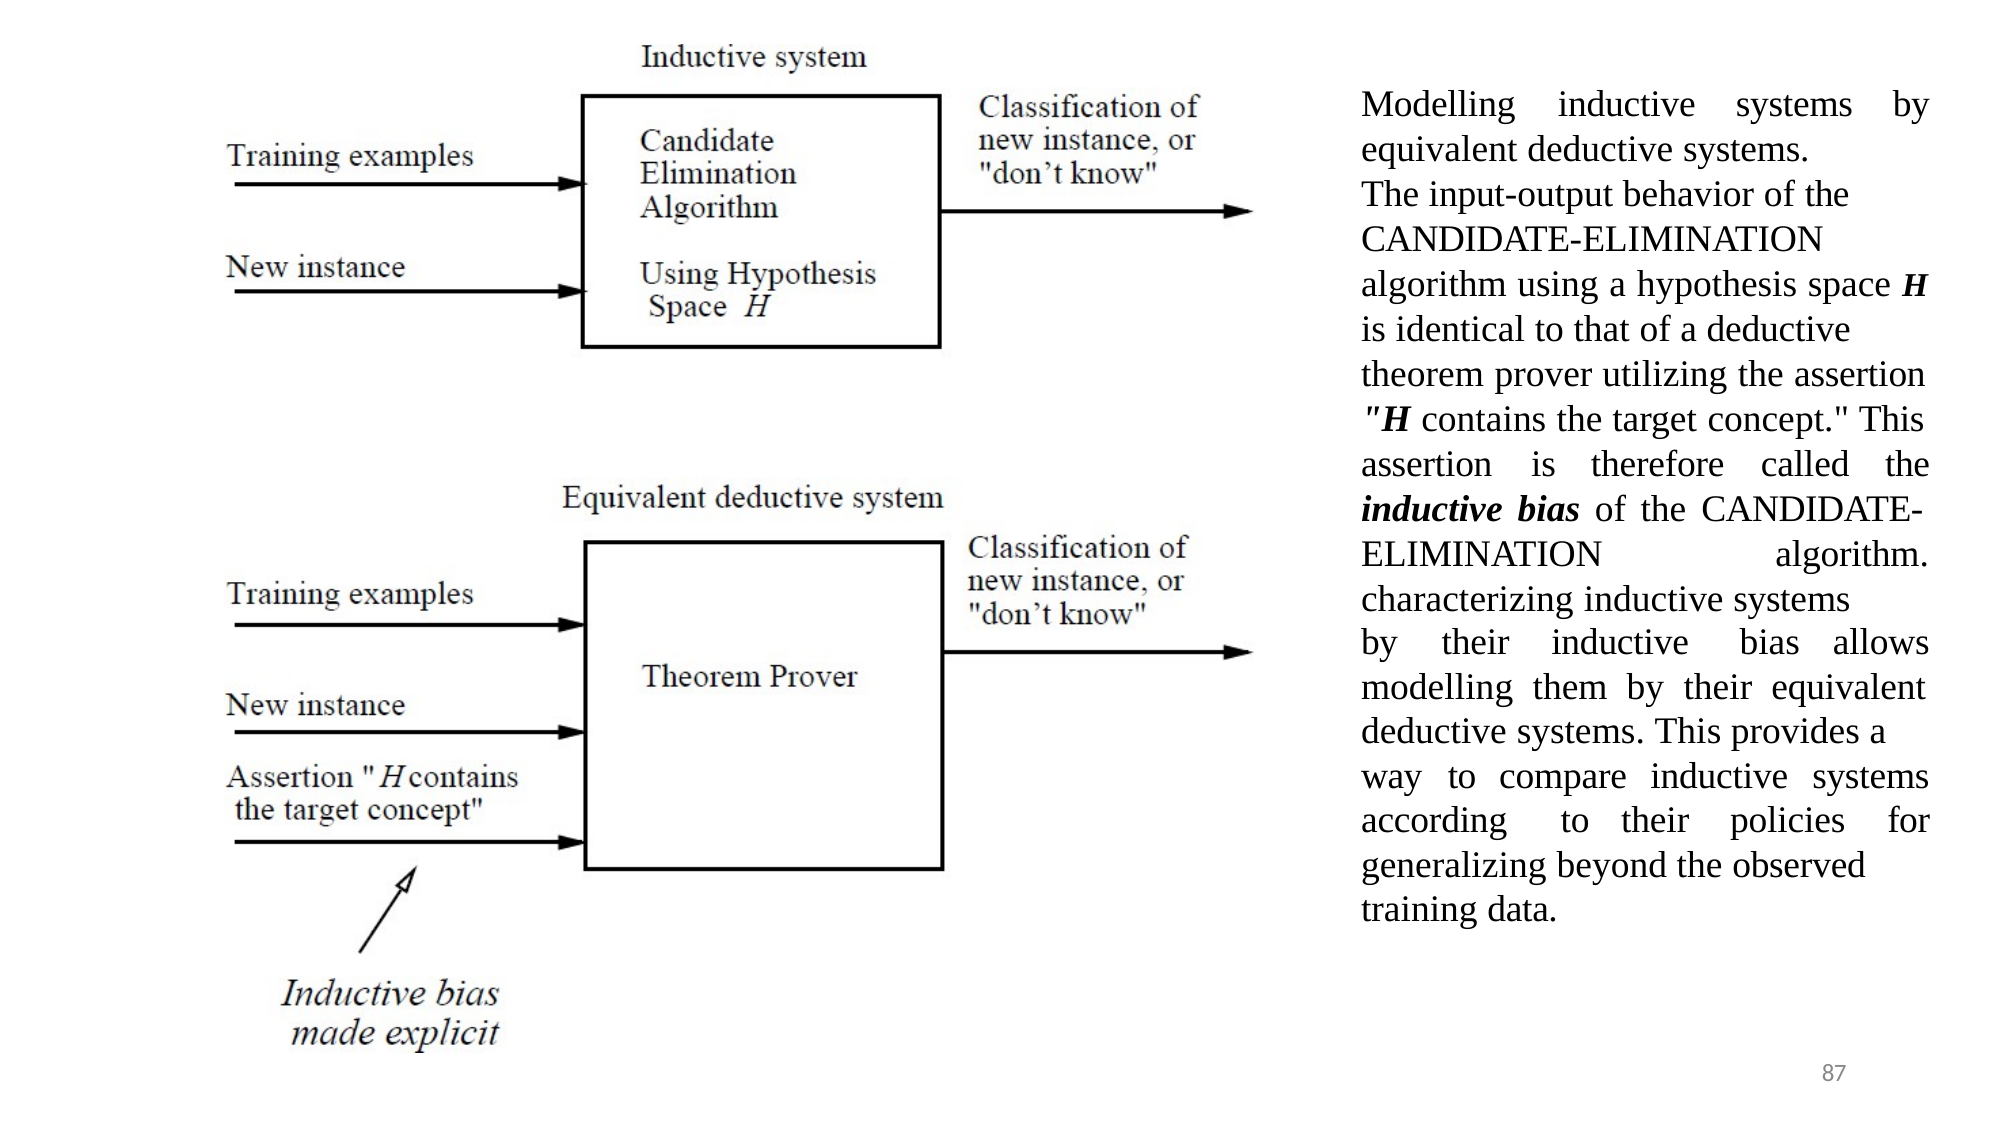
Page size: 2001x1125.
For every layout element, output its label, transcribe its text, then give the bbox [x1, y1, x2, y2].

text_box Modelling inductive systems by equivalent deductive systems. The input-output behavior of the CANDIDATE-ELIMINATION algorithm using a hypothesis space H is identical to that of a deductive theorem prover utilizing the assertion "H contains the target concept." This assertion is therefore called the inductive bias of the CANDIDATE- ELIMINATION algorithm. characterizing inductive systems by their inductive bias allows modelling them by their equivalent deductive systems. This provides a way to compare inductive systems according to their policies for generalizing beyond the observed training data. [1359, 76, 1932, 931]
slide_number 87 [1815, 1060, 1856, 1125]
picture [224, 44, 1254, 1054]
